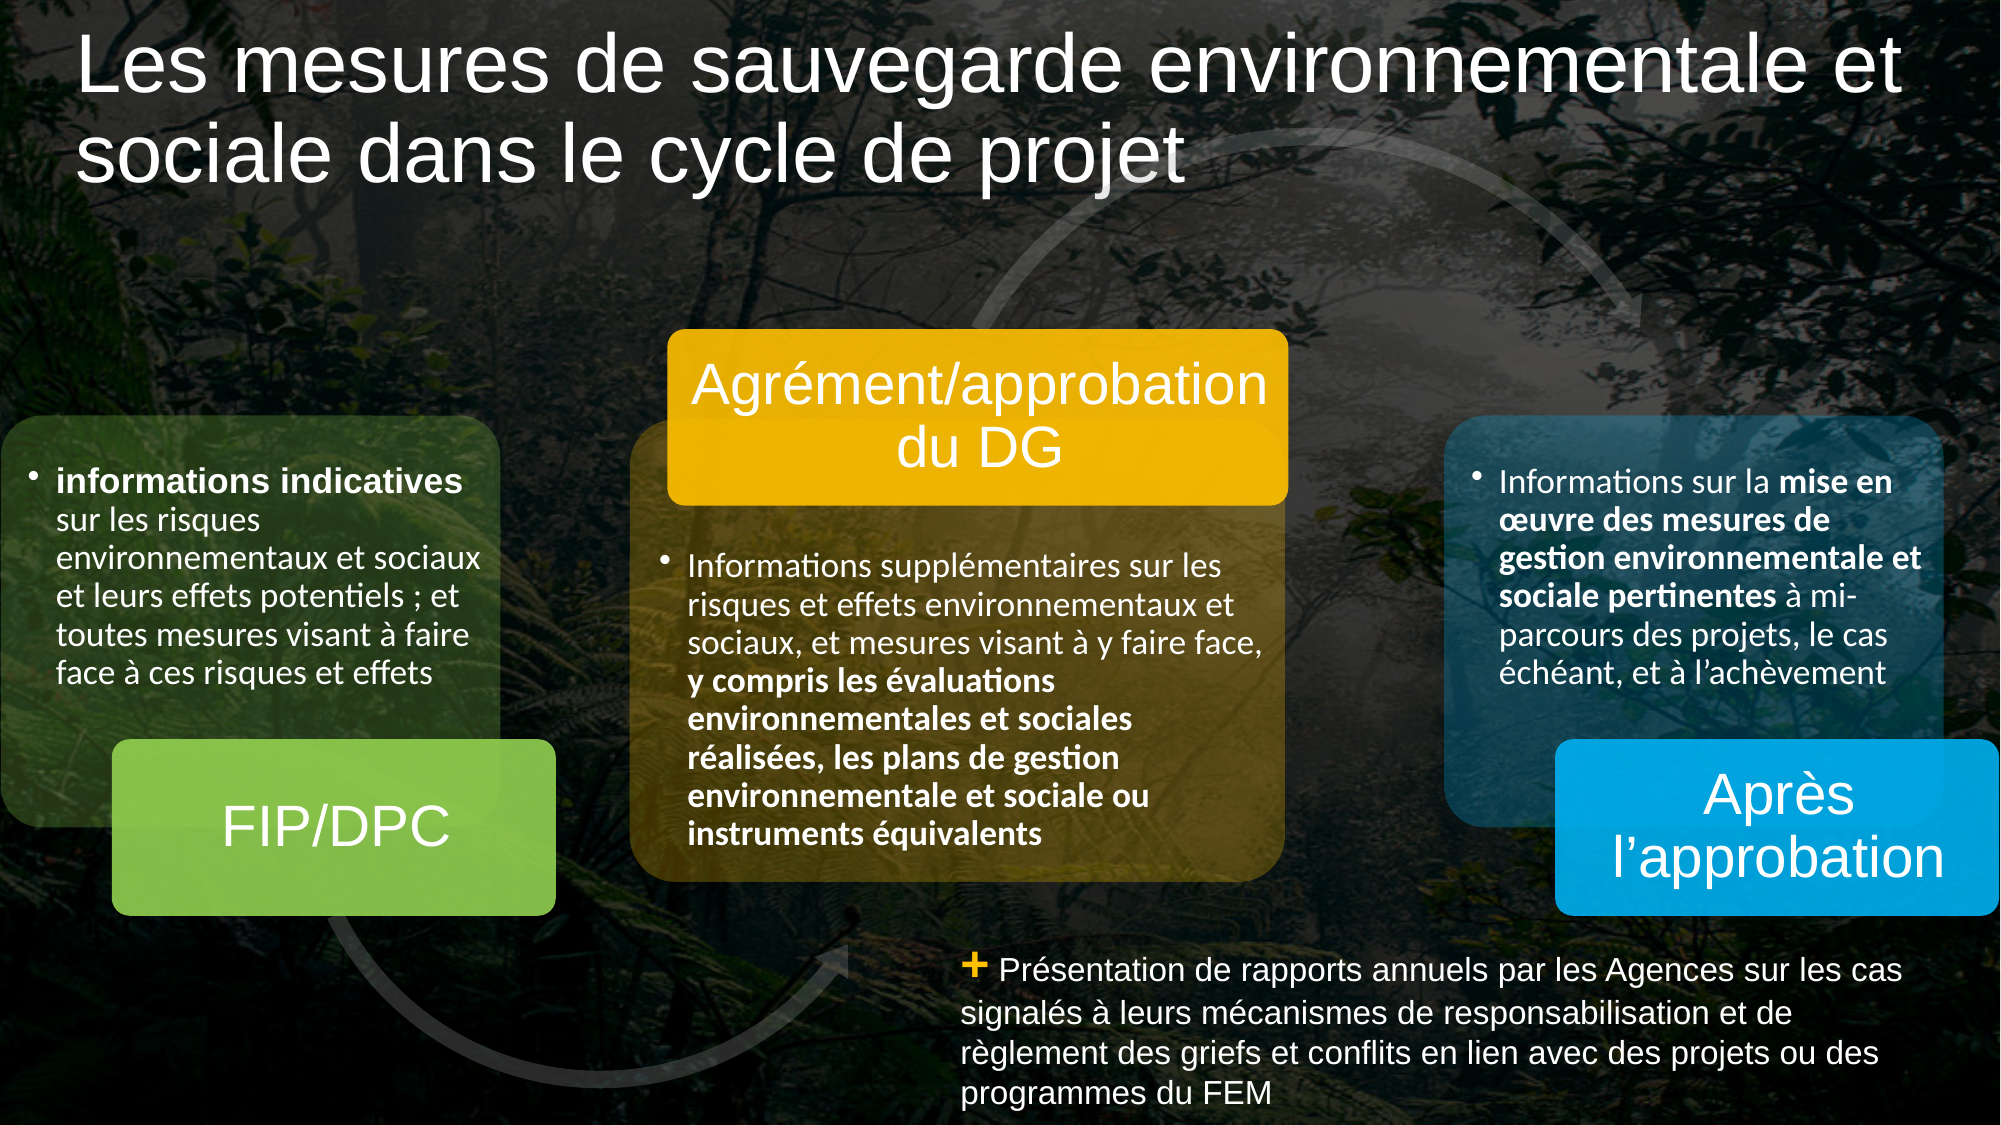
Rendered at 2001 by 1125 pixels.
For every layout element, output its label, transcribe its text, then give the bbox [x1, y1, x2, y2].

text_box Les mesures de sauvegarde environnementale et sociale dans le cycle de projet [0, 0, 2000, 118]
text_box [0, 118, 2000, 1125]
